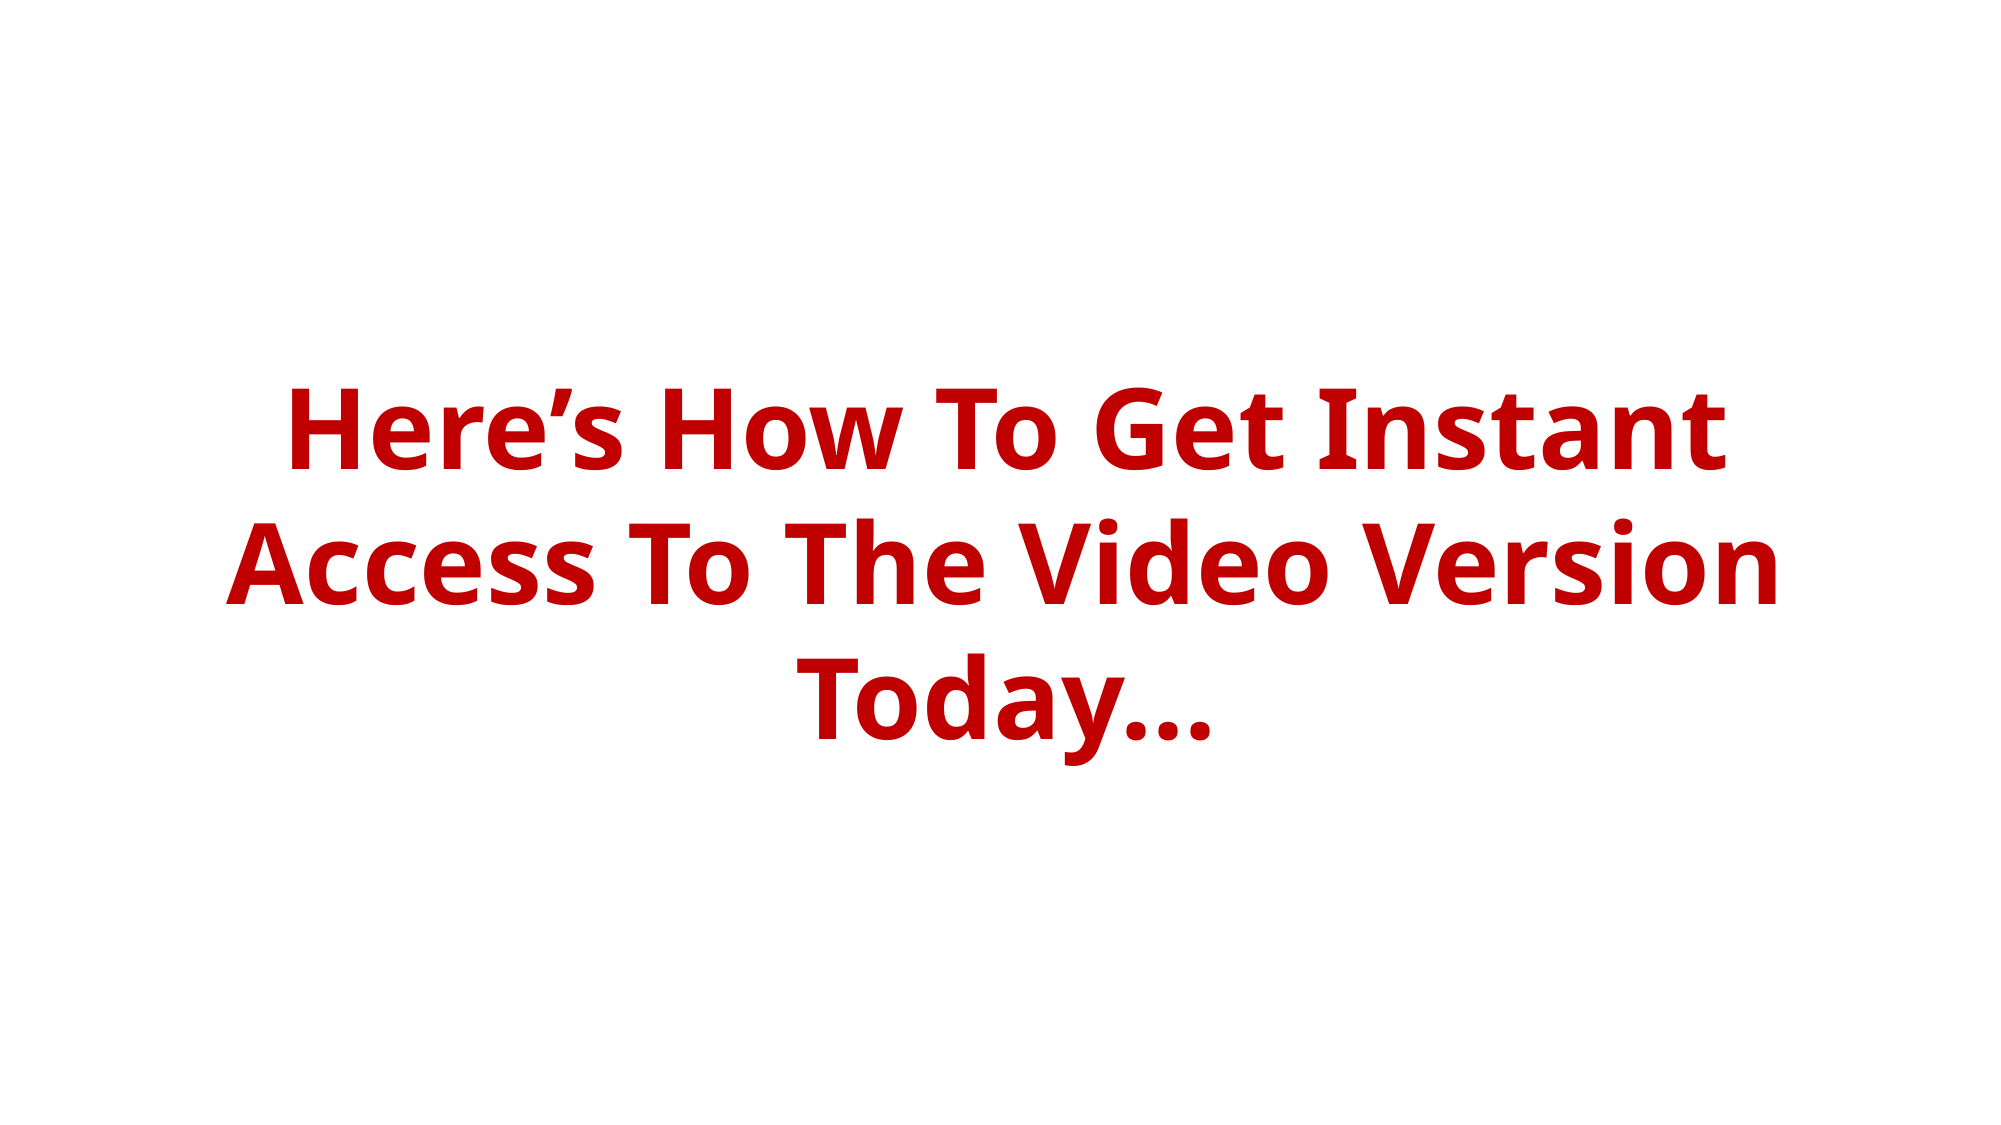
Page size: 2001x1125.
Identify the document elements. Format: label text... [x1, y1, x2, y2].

text_box Here’s How To Get Instant Access To The Video Version Today... [87, 349, 1925, 770]
